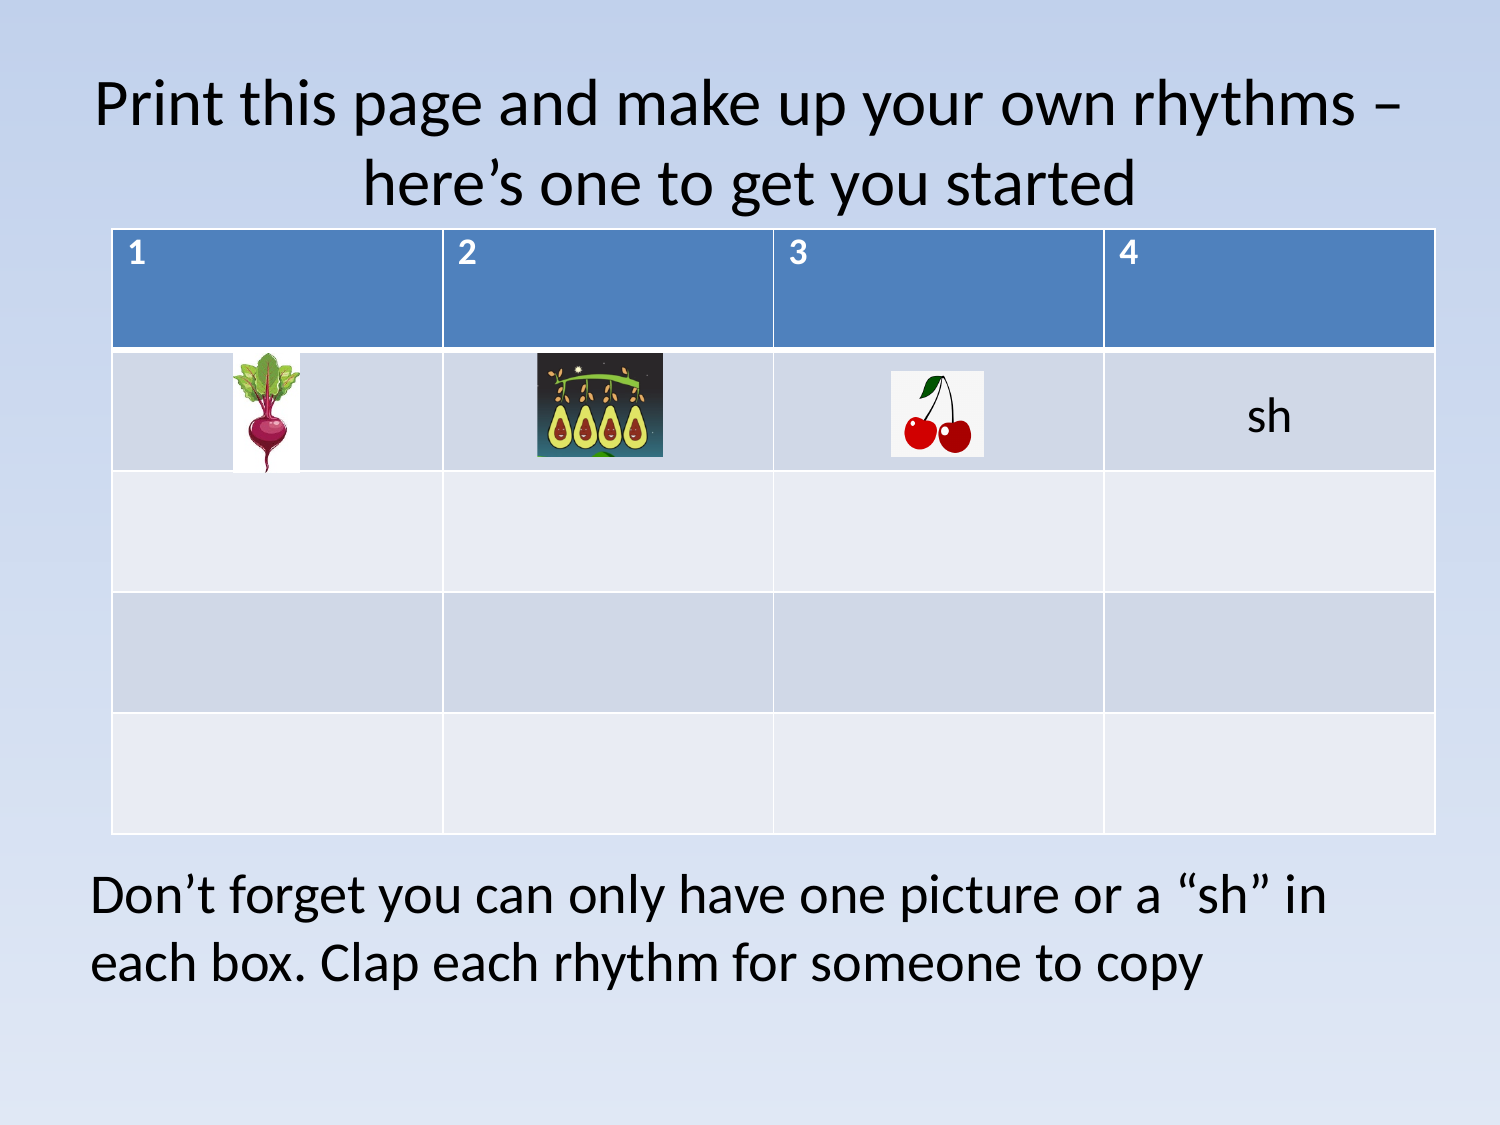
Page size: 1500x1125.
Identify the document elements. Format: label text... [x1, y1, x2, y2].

table_cell [1105, 714, 1434, 833]
table_cell [1105, 472, 1434, 591]
table_cell [444, 353, 773, 470]
table_header 1 [113, 230, 442, 347]
table_cell [774, 353, 1103, 470]
table_cell [301, 353, 442, 470]
table_cell [113, 714, 442, 833]
table_cell [113, 353, 230, 470]
table_cell [113, 472, 442, 591]
table_header 3 [774, 230, 1103, 347]
table_cell [444, 472, 773, 591]
table_cell [444, 714, 773, 833]
picture [537, 352, 664, 458]
table_cell [113, 593, 442, 712]
table_header 4 [1105, 230, 1434, 347]
table_cell [774, 714, 1103, 833]
list Don’t forget you can only have one picture or a “sh” in each box. Clap each rhythm for someone to copy [75, 262, 1425, 1005]
table_cell [444, 593, 773, 712]
table_cell [774, 472, 1103, 591]
table_cell [774, 593, 1103, 712]
table_cell sh [1105, 353, 1434, 470]
title Print this page and make up your own rhythms – here’s one to get you started [75, 45, 1425, 233]
table_header 2 [444, 230, 773, 347]
picture [232, 353, 301, 474]
table_cell [1105, 593, 1434, 712]
picture [891, 371, 984, 458]
